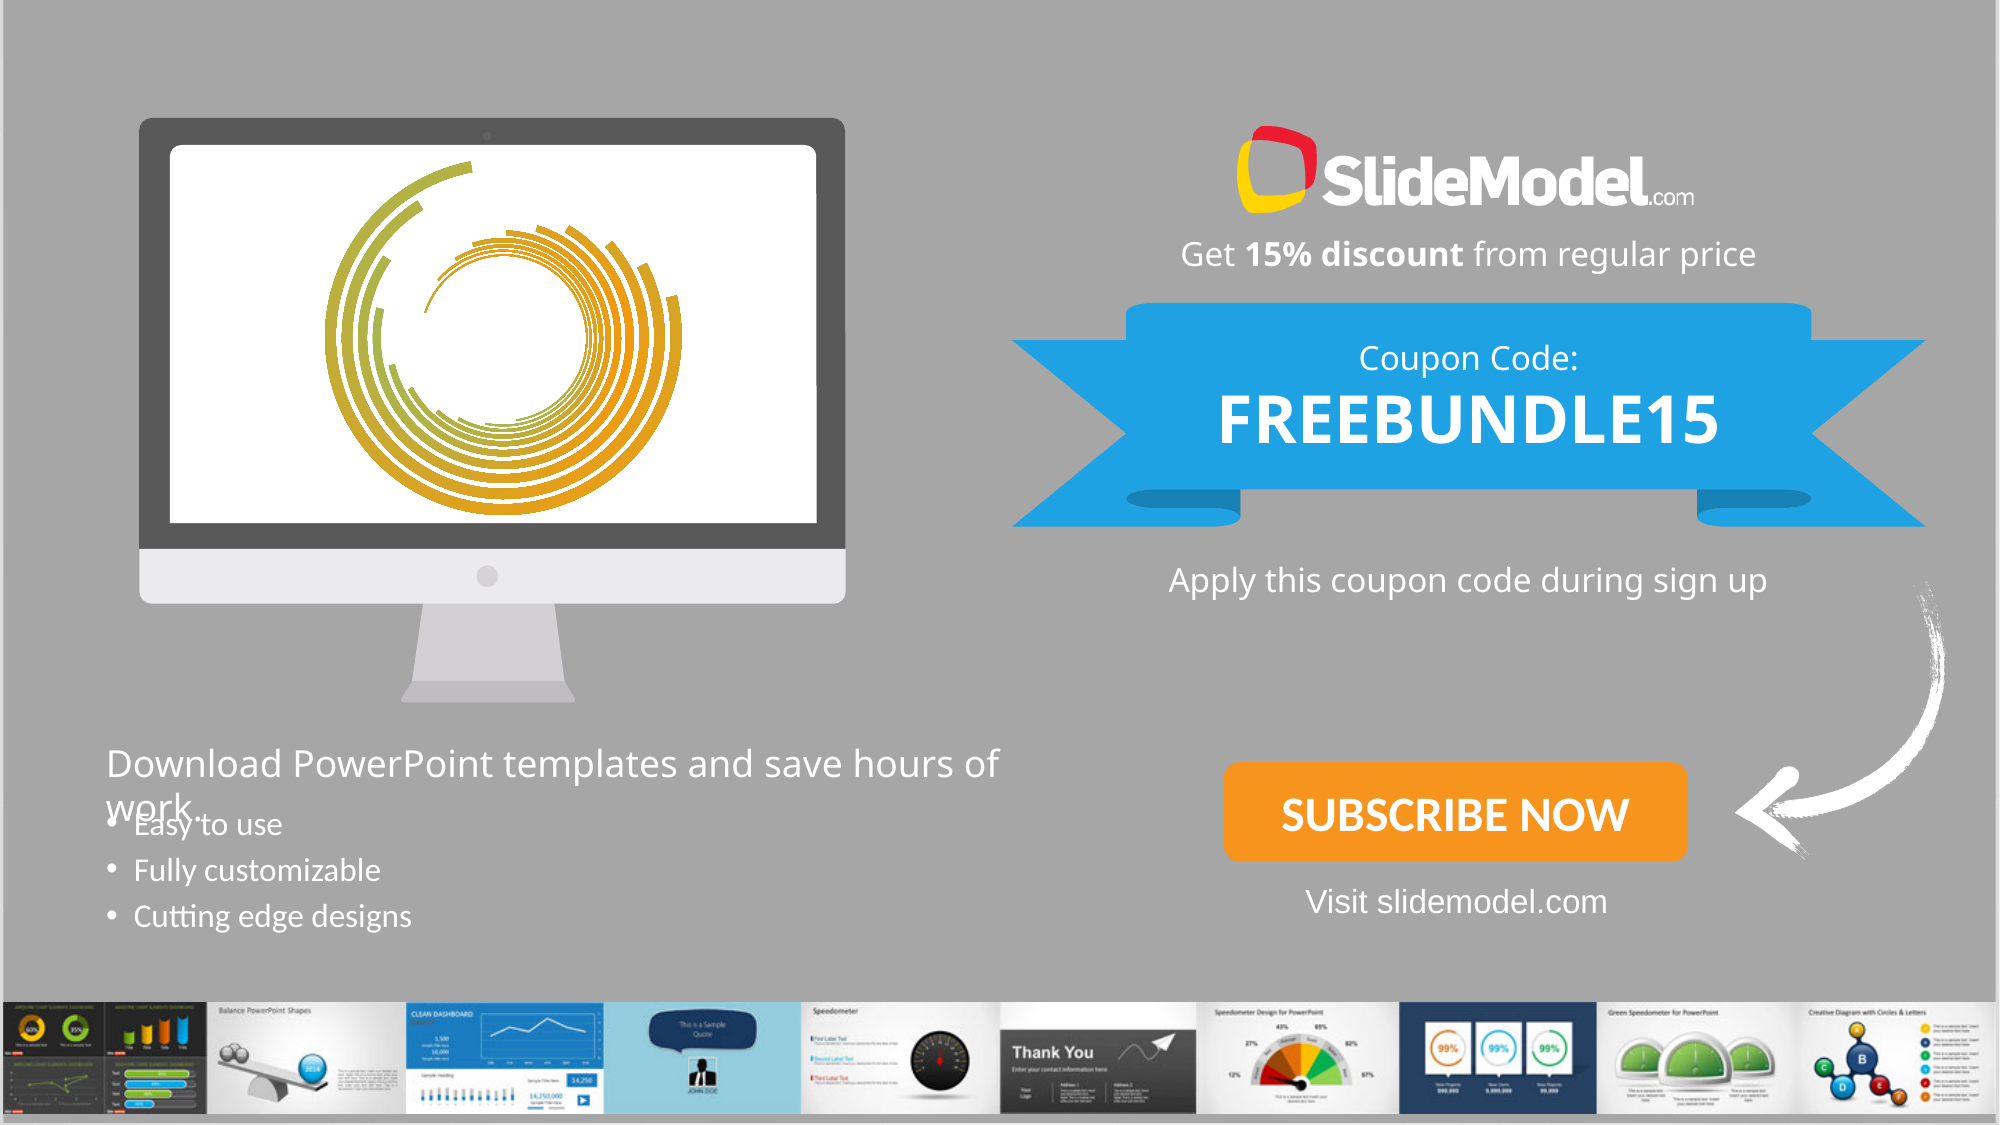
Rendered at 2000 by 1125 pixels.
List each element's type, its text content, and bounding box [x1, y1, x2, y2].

picture [3, 1002, 1997, 1114]
text_box [1734, 594, 1946, 860]
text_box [324, 158, 682, 516]
text_box Visit slidemodel.com [1247, 873, 1667, 927]
text_box Coupon Code: FREEBUNDLE15 [1172, 329, 1766, 464]
text_box [1012, 302, 1926, 527]
text_box Get 15% discount from regular price [1057, 226, 1880, 281]
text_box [138, 117, 846, 703]
text_box Download PowerPoint templates and save hours of work. [91, 732, 1058, 837]
text_box Easy to use Fully customizable Cutting edge designs [91, 837, 863, 942]
picture [1236, 126, 1694, 214]
text_box Apply this coupon code during sign up [1129, 551, 1809, 607]
text_box [1, 0, 1998, 1002]
text_box SUBSCRIBE NOW [1221, 760, 1690, 864]
